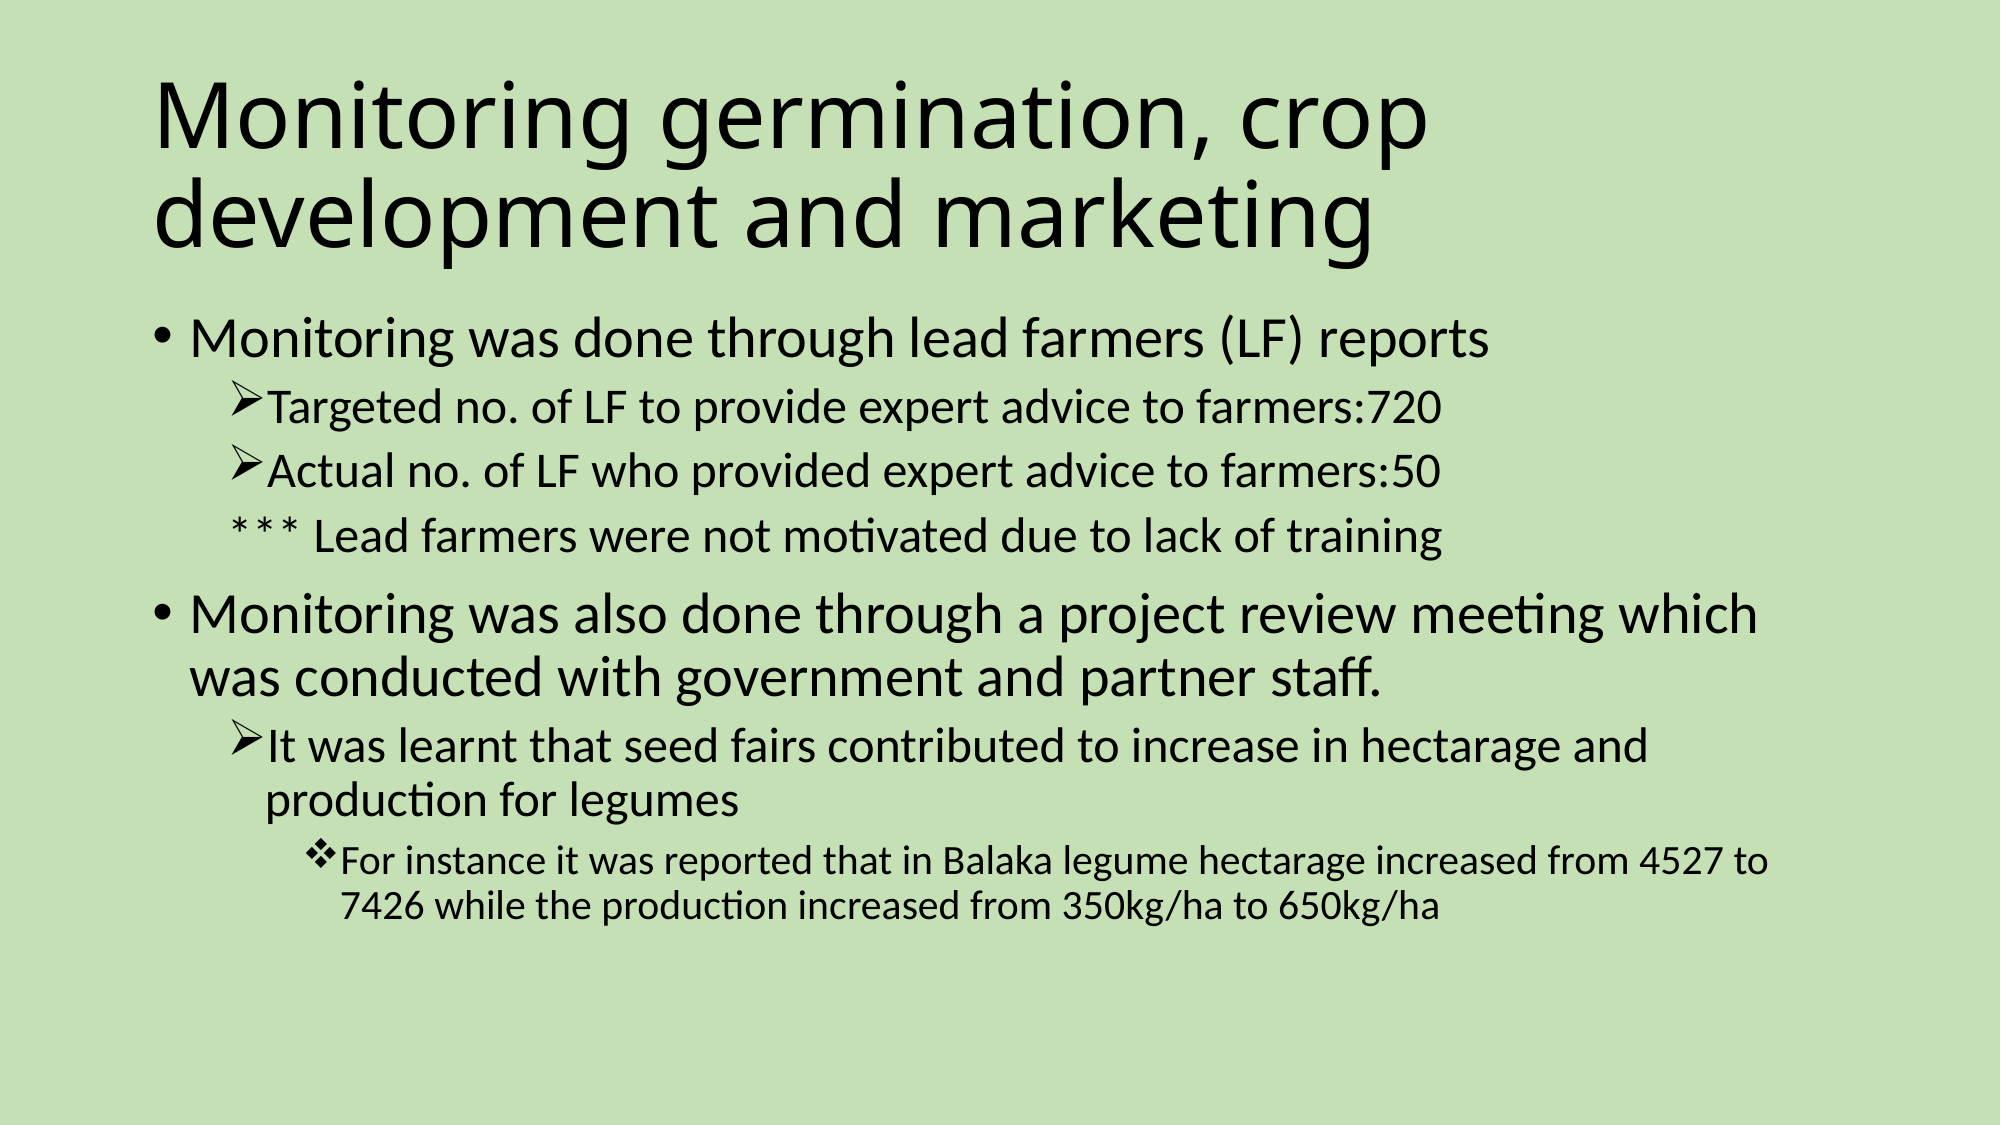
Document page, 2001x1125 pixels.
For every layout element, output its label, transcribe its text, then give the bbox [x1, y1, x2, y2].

list Monitoring was done through lead farmers (LF) reports Targeted no. of LF to provide expert advice to farmers:720 Actual no. of LF who provided expert advice to farmers:50 *** Lead farmers were not motivated due to lack of training Monitoring was also done through a project review meeting which was conducted with government and partner staff. It was learnt that seed fairs contributed to increase in hectarage and production for legumes For instance it was reported that in Balaka legume hectarage increased from 4527 to 7426 while the production increased from 350kg/ha to 650kg/ha [137, 299, 1863, 1014]
title Monitoring germination, crop development and marketing [137, 59, 1863, 278]
